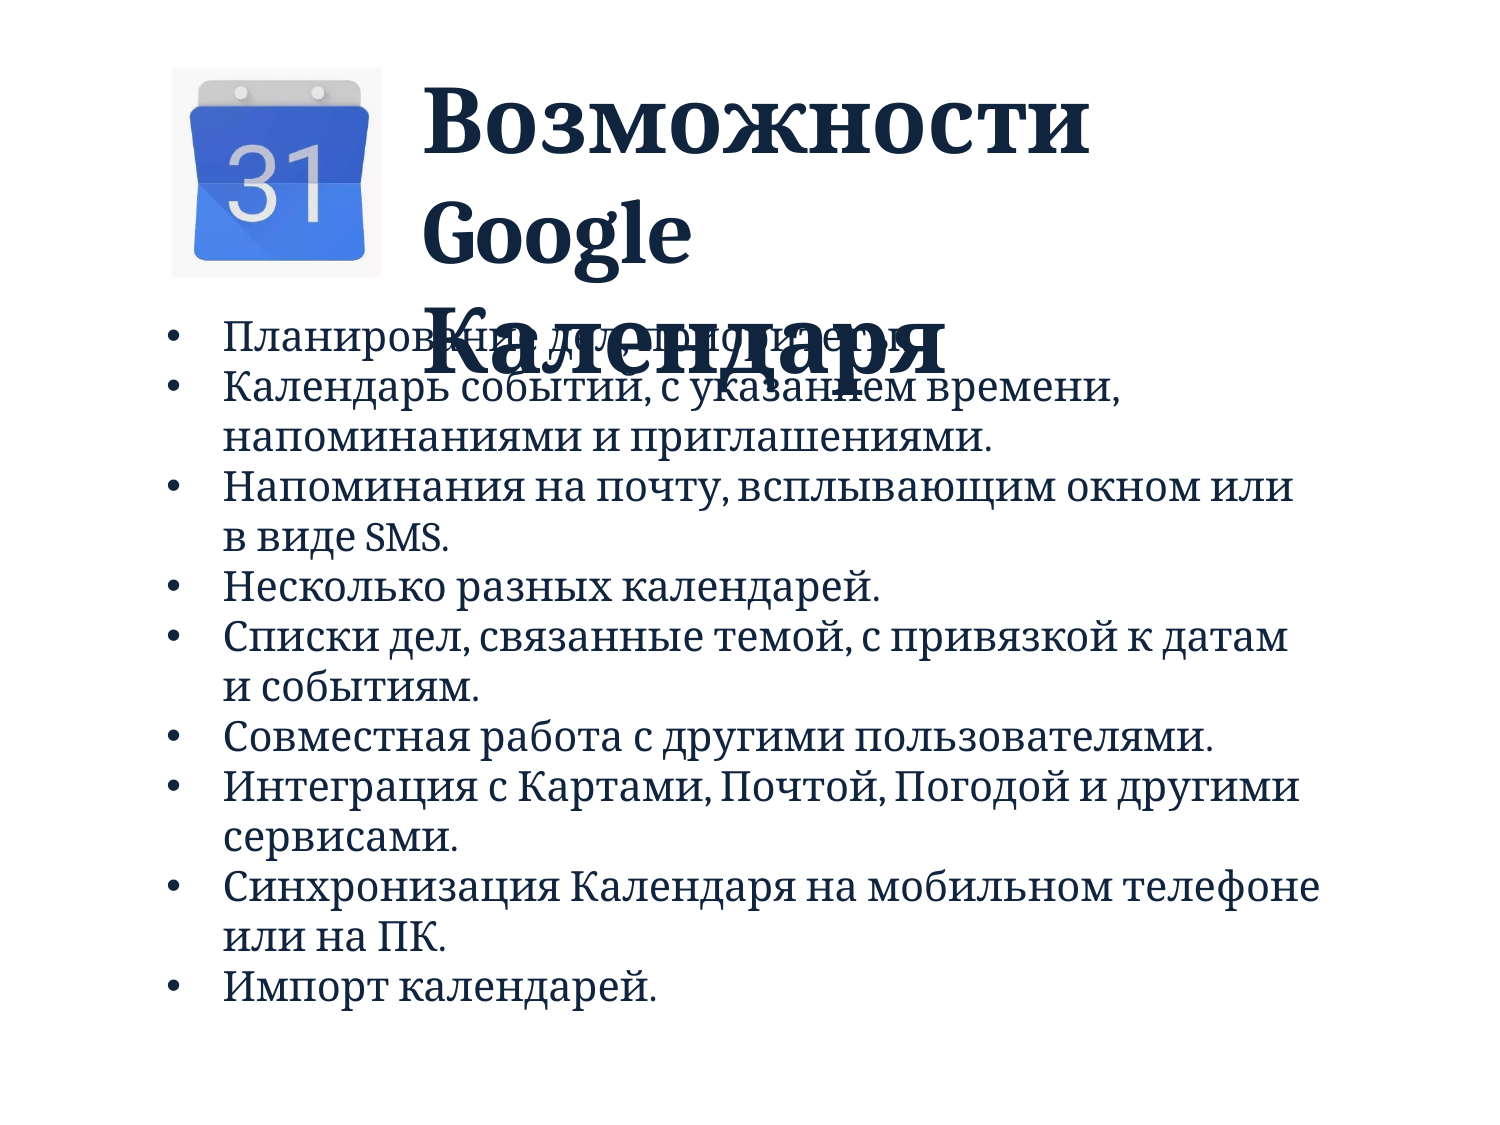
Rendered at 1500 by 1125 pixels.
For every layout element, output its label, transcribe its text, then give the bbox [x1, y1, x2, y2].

picture [170, 66, 384, 280]
text_box Планирование дел, приоритеты. Календарь событий, с указанием времени, напоминаниями и приглашениями. Напоминания на почту, всплывающим окном или в виде SMS. Несколько разных календарей. Списки дел, связанные темой, с привязкой к датам и событиям. Совместная работа с другими пользователями. Интеграция с Картами, Почтой, Погодой и другими сервисами. Синхронизация Календаря на мобильном телефоне или на ПК. Импорт календарей. [76, 302, 1424, 1018]
text_box Возможности Google Календаря [407, 54, 1365, 400]
